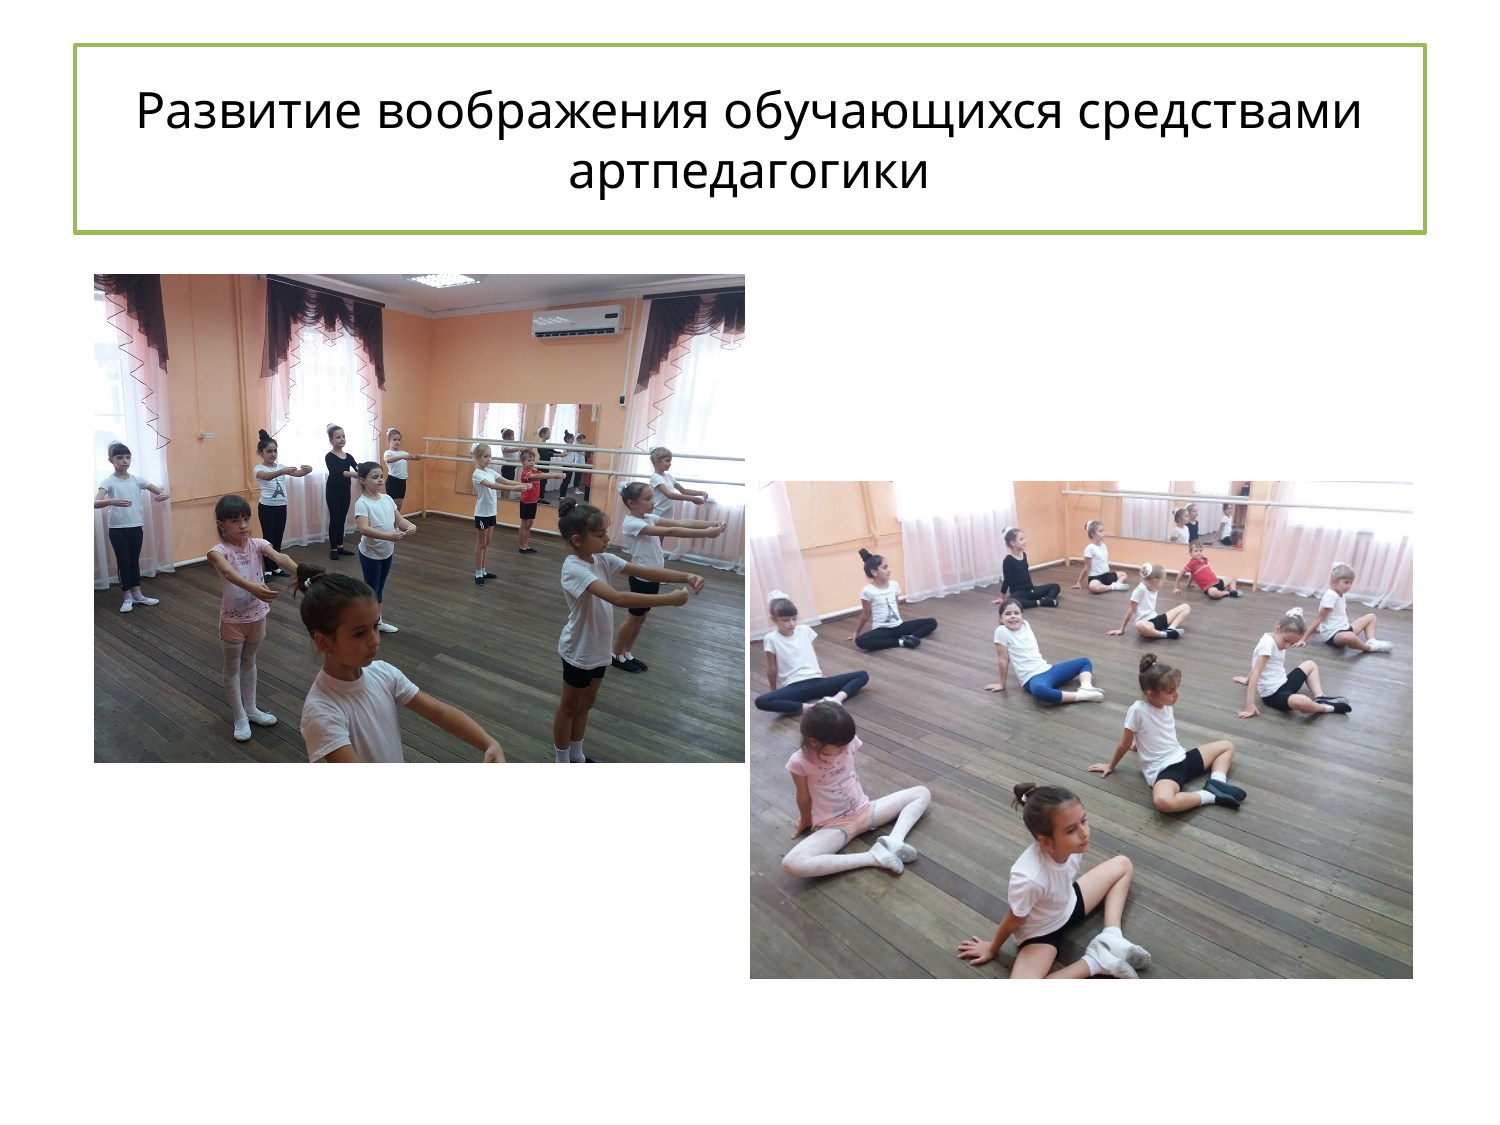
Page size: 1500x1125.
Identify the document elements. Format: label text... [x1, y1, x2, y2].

picture [749, 481, 1413, 979]
picture [94, 274, 745, 763]
title Развитие воображения обучающихся средствами артпедагогики [73, 43, 1427, 235]
